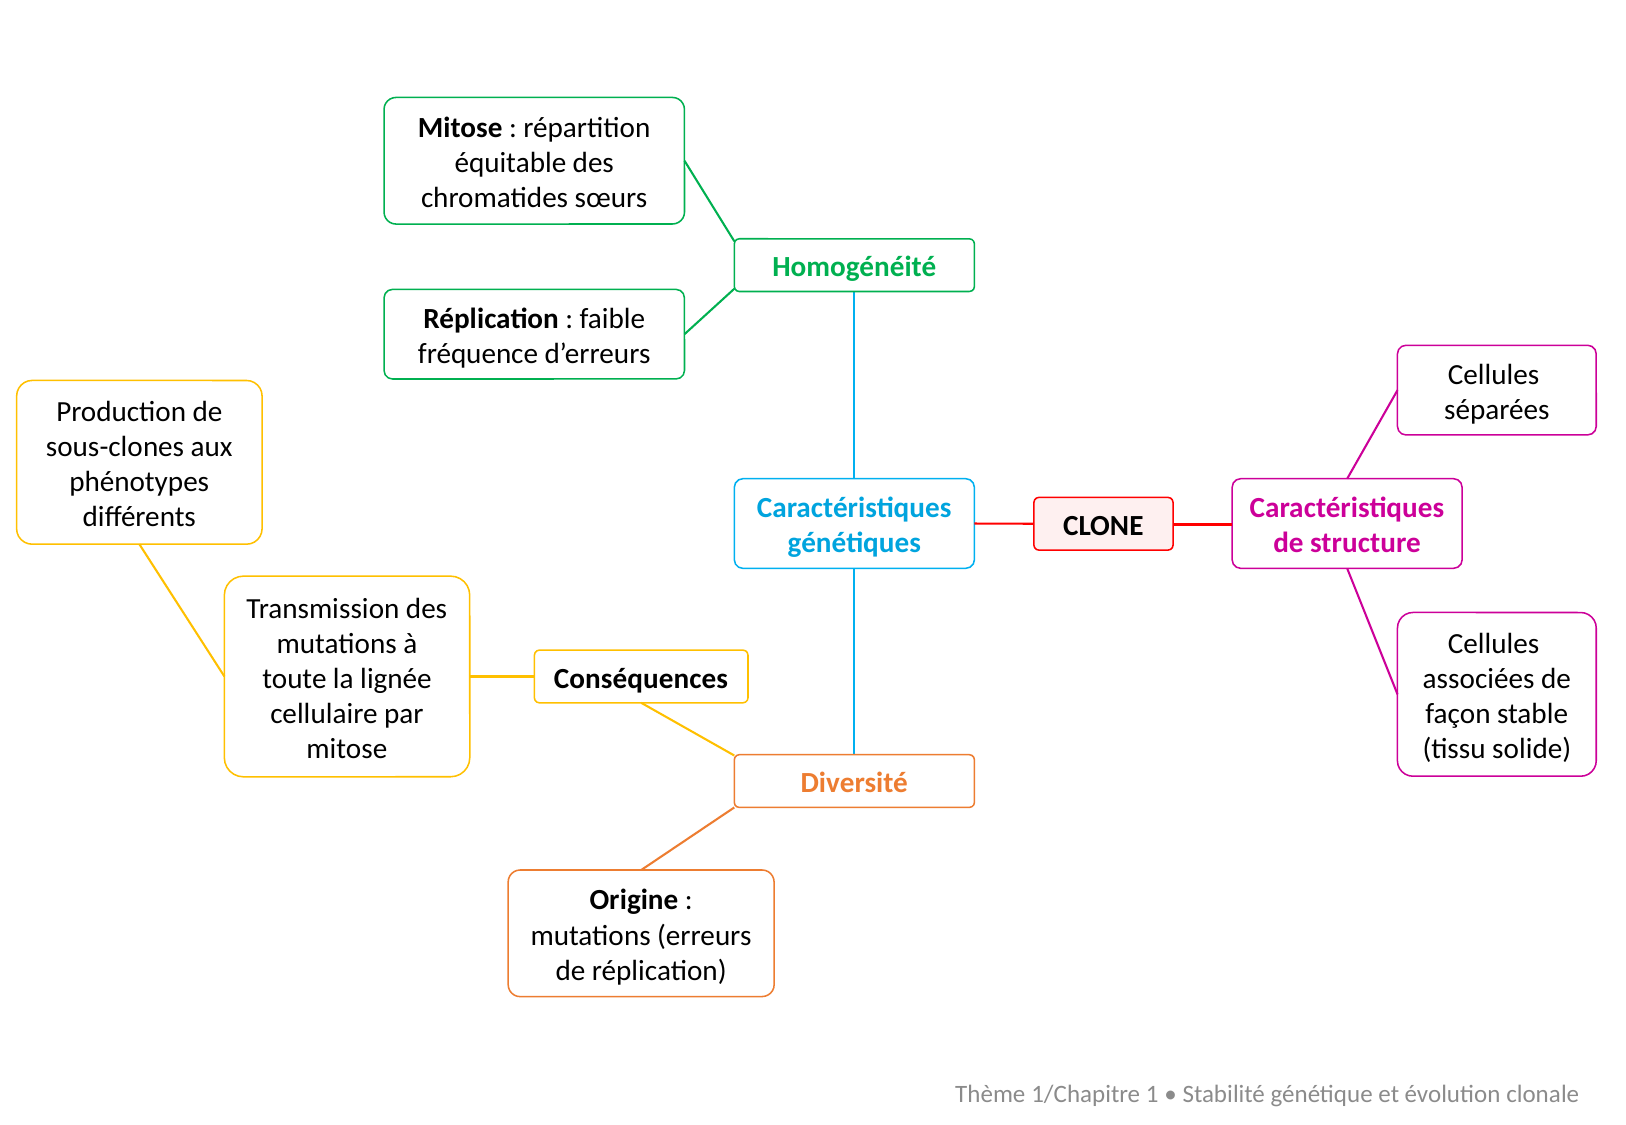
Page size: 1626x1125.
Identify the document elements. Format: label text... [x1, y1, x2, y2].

text_box Diversité [734, 754, 975, 808]
text_box Mitose : répartition équitable des chromatides sœurs [384, 97, 685, 225]
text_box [1347, 390, 1398, 479]
text_box CLONE [1033, 497, 1174, 551]
text_box Transmission des mutations à toute la lignée cellulaire par mitose [224, 576, 470, 777]
text_box Production de sous-clones aux phénotypes différents [16, 380, 263, 545]
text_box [1347, 568, 1398, 695]
text_box Caractéristiques de structure [1232, 478, 1463, 569]
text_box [641, 703, 735, 756]
text_box Cellules séparées [1397, 345, 1597, 435]
text_box Cellules associées de façon stable (tissu solide) [1397, 612, 1597, 777]
text_box Réplication : faible fréquence d’erreurs [384, 289, 685, 380]
text_box Caractéristiques génétiques [734, 478, 975, 569]
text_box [641, 807, 735, 870]
text_box Origine : mutations (erreurs de réplication) [508, 870, 775, 997]
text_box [139, 545, 225, 677]
text_box Homogénéité [734, 238, 975, 292]
text_box Conséquences [534, 650, 748, 703]
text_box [684, 160, 735, 242]
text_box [684, 288, 735, 335]
footer Thème 1/Chapitre 1 • Stabilité génétique et évolution clonale [0, 1071, 1625, 1125]
